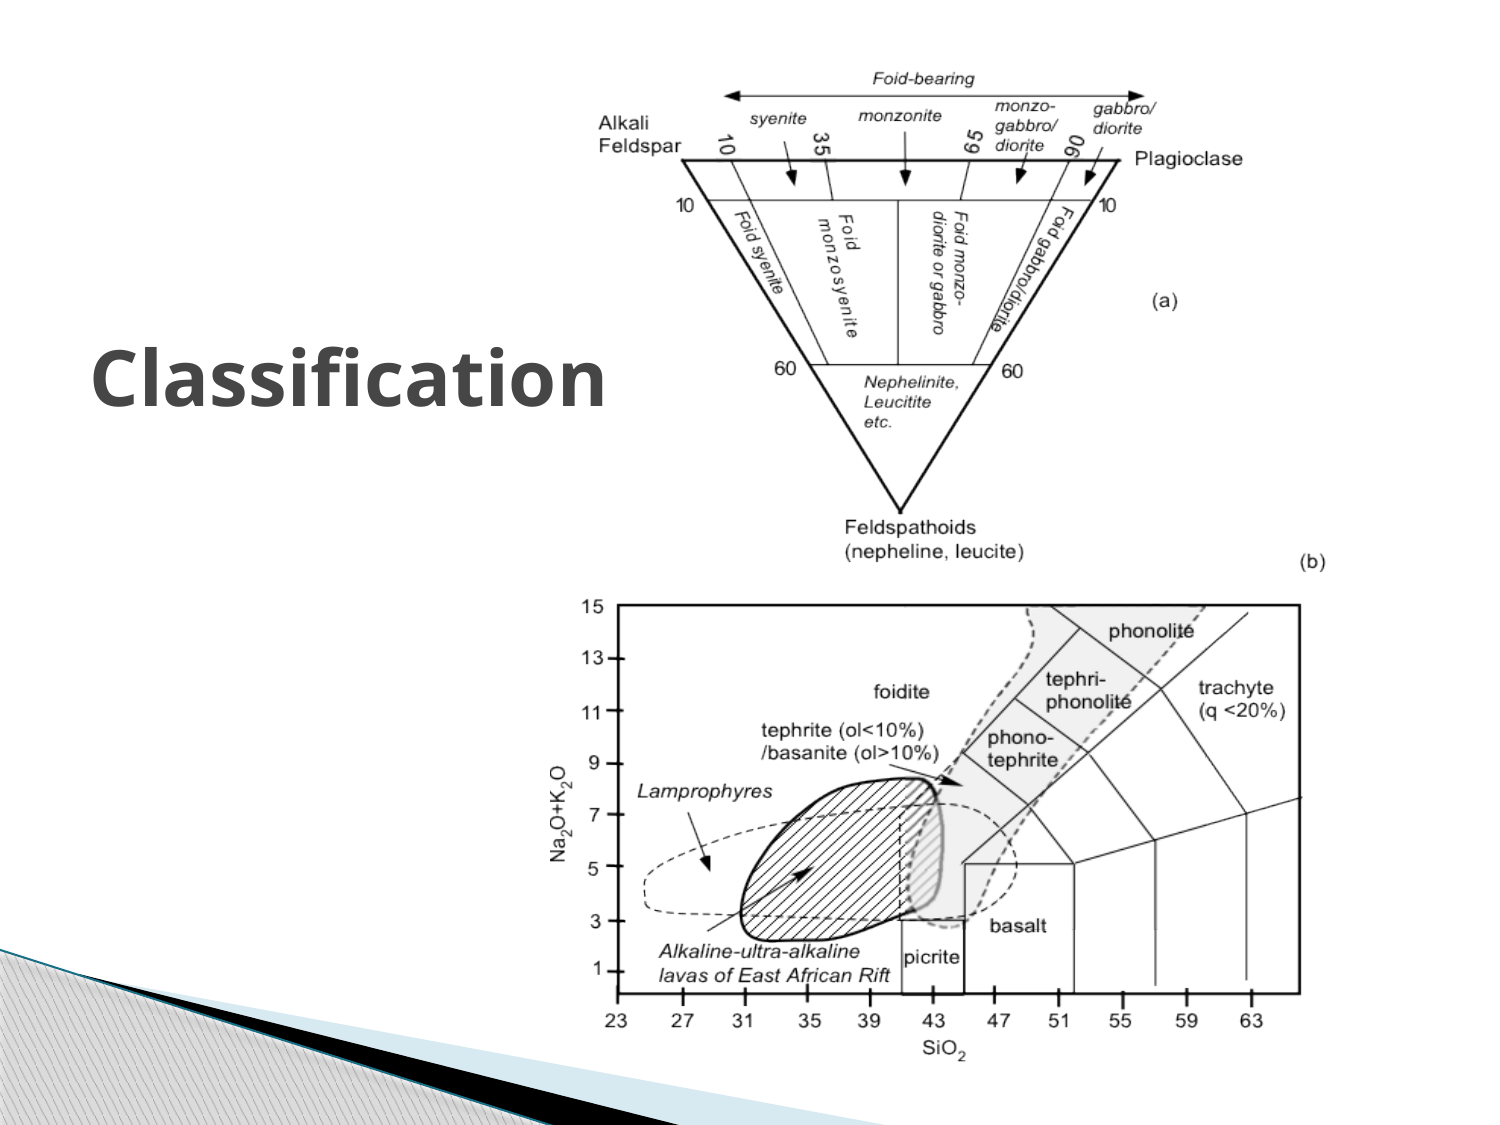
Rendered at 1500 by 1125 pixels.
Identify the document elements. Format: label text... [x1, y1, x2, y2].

title Classification [75, 281, 544, 469]
picture [550, 69, 1329, 1066]
